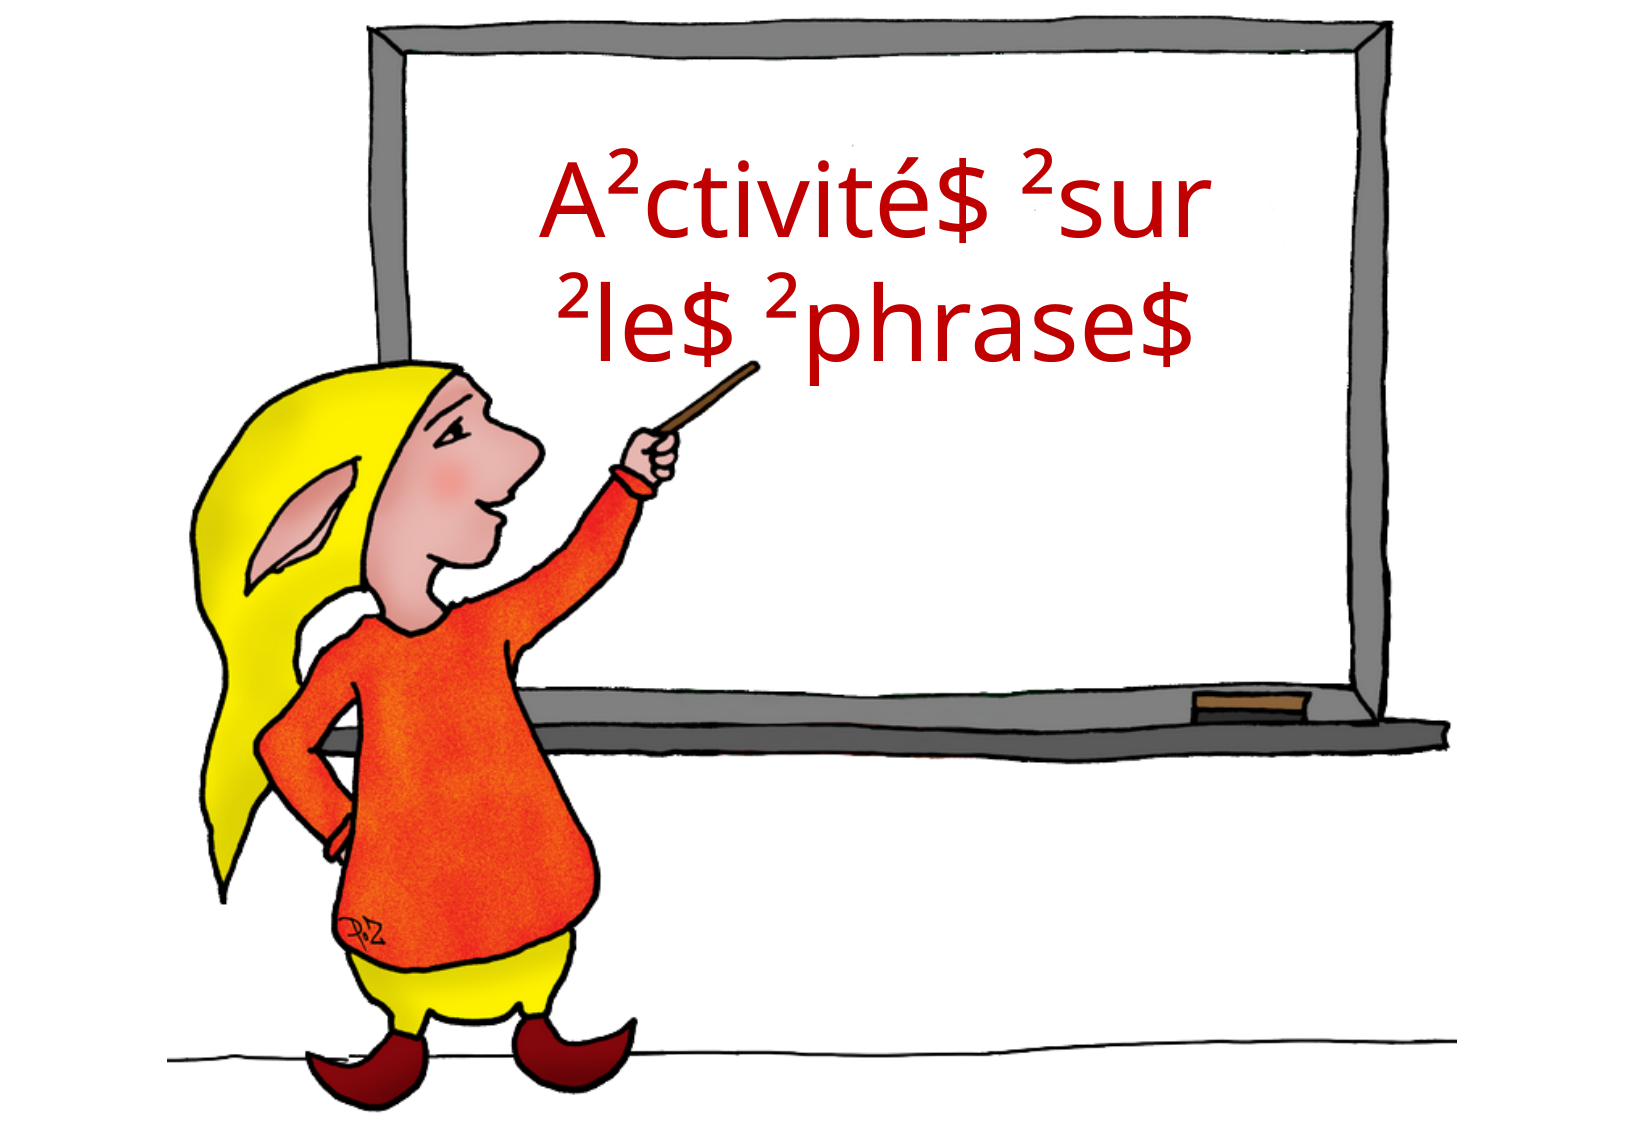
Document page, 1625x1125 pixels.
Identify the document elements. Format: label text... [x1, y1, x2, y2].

picture [167, 0, 1457, 1124]
title A²ctivité$ ²sur ²le$ ²phrase$ [434, 125, 1321, 266]
